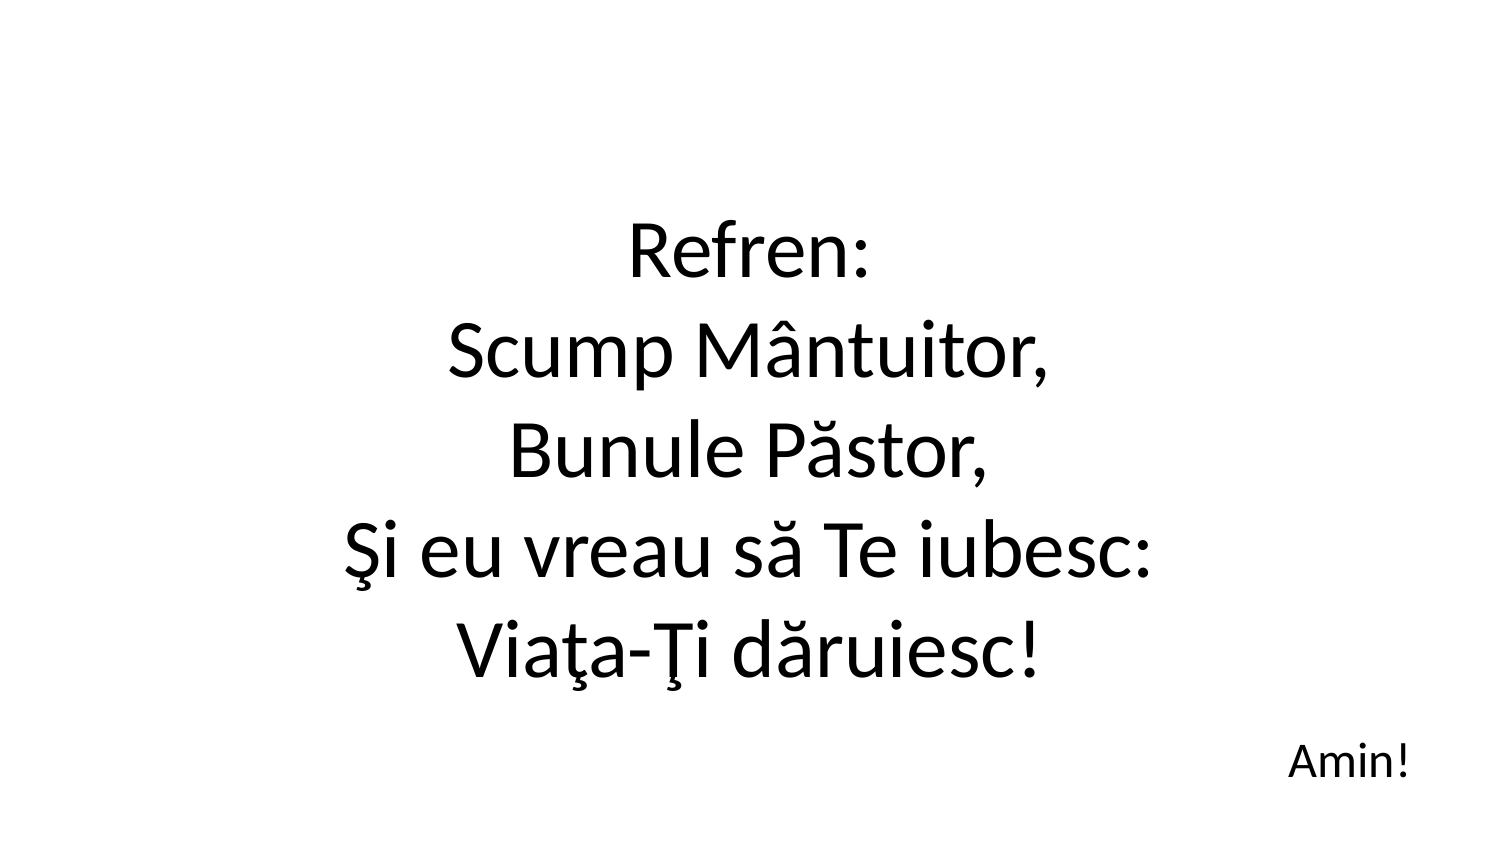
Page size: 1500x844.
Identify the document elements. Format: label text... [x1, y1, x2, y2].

text_box Refren: Scump Mântuitor, Bunule Păstor, Şi eu vreau să Te iubesc: Viaţa-Ţi dăruiesc! [328, 142, 1171, 702]
text_box Amin! [1273, 674, 1427, 795]
